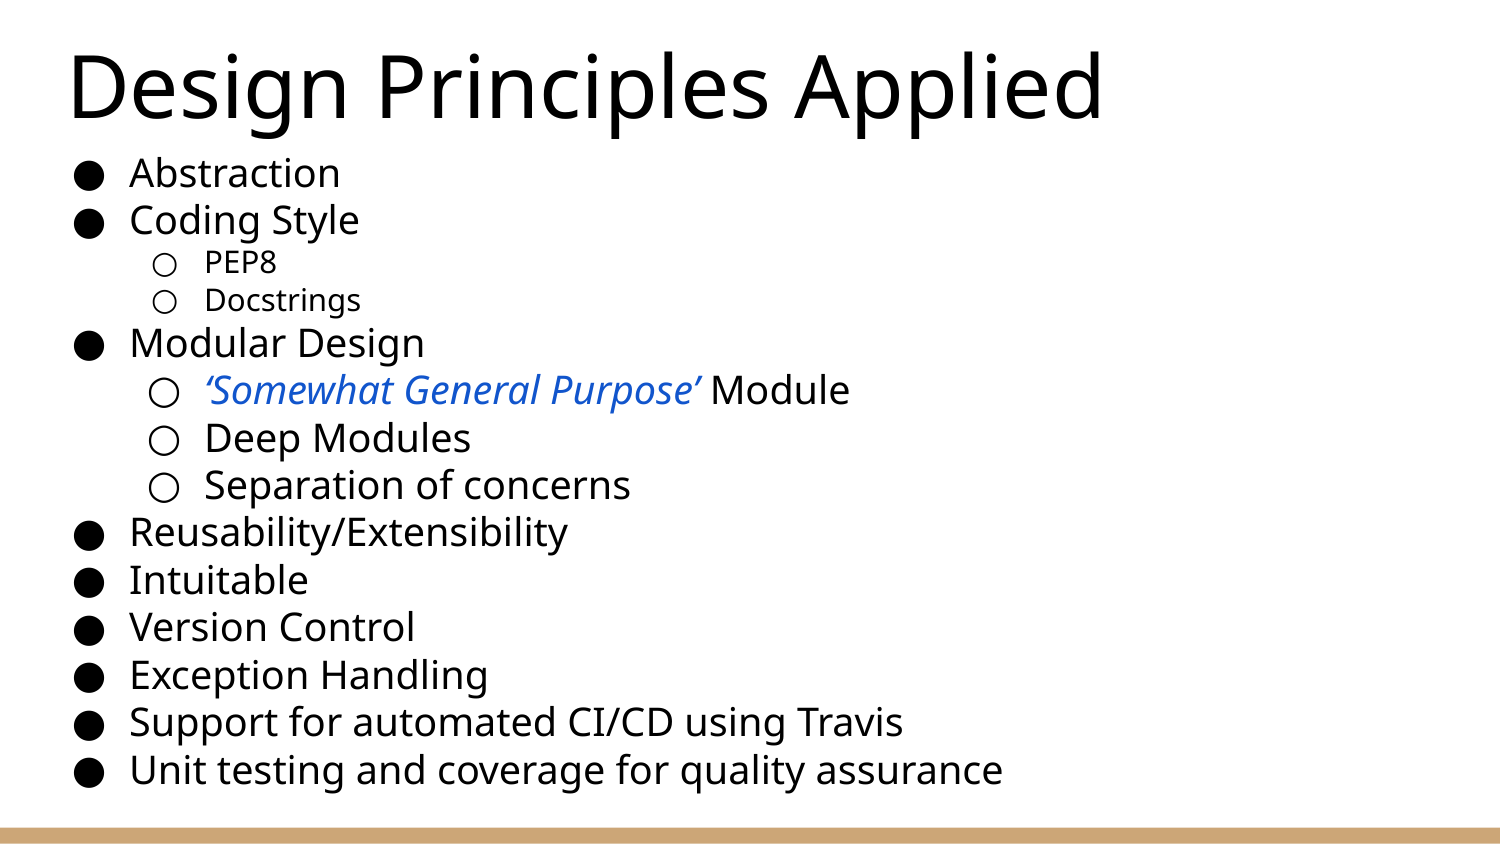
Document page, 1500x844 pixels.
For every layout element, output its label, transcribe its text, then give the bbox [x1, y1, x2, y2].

title Design Principles Applied [51, 14, 1449, 132]
list Abstraction Coding Style PEP8 Docstrings Modular Design ‘Somewhat General Purpose’ Module Deep Modules Separation of concerns Reusability/Extensibility Intuitable Version Control Exception Handling Support for automated CI/CD using Travis Unit testing and coverage for quality assurance [39, 132, 1478, 799]
